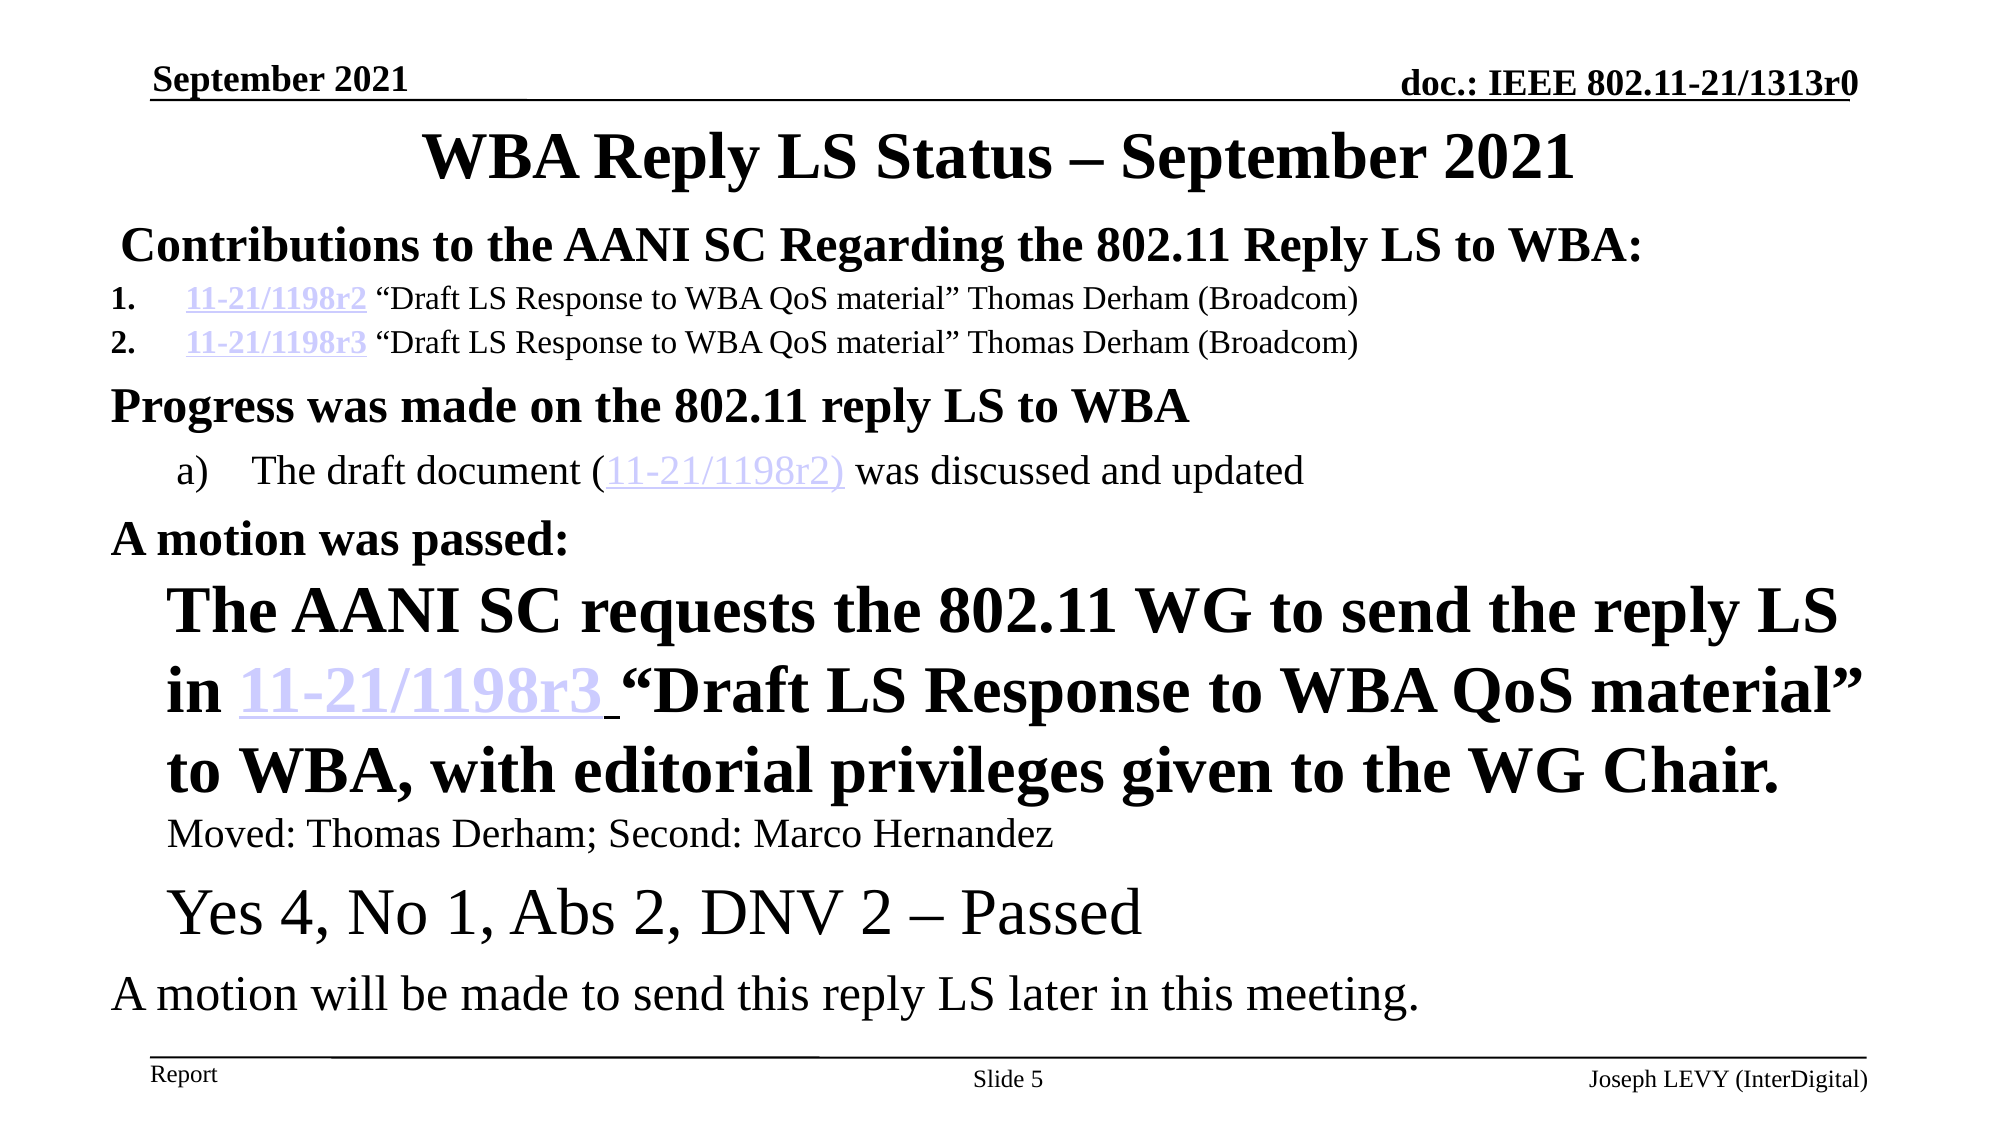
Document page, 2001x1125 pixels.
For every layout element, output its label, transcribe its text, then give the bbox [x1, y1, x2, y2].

list Contributions to the AANI SC Regarding the 802.11 Reply LS to WBA: 11-21/1198r2 “Draft LS Response to WBA QoS material” Thomas Derham (Broadcom) 11-21/1198r3 “Draft LS Response to WBA QoS material” Thomas Derham (Broadcom) Progress was made on the 802.11 reply LS to WBA The draft document (11-21/1198r2) was discussed and updated A motion was passed: The AANI SC requests the 802.11 WG to send the reply LS in 11-21/1198r3 “Draft LS Response to WBA QoS material” to WBA, with editorial privileges given to the WG Chair. Moved: Thomas Derham; Second: Marco Hernandez Yes 4, No 1, Abs 2, DNV 2 – Passed A motion will be made to send this reply LS later in this meeting. [95, 204, 1905, 1030]
footer Joseph LEVY (InterDigital) [1171, 1061, 1869, 1093]
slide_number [152, 54, 563, 100]
title WBA Reply LS Status – September 2021 [362, 101, 1638, 203]
slide_number Slide 5 [950, 1061, 1067, 1123]
